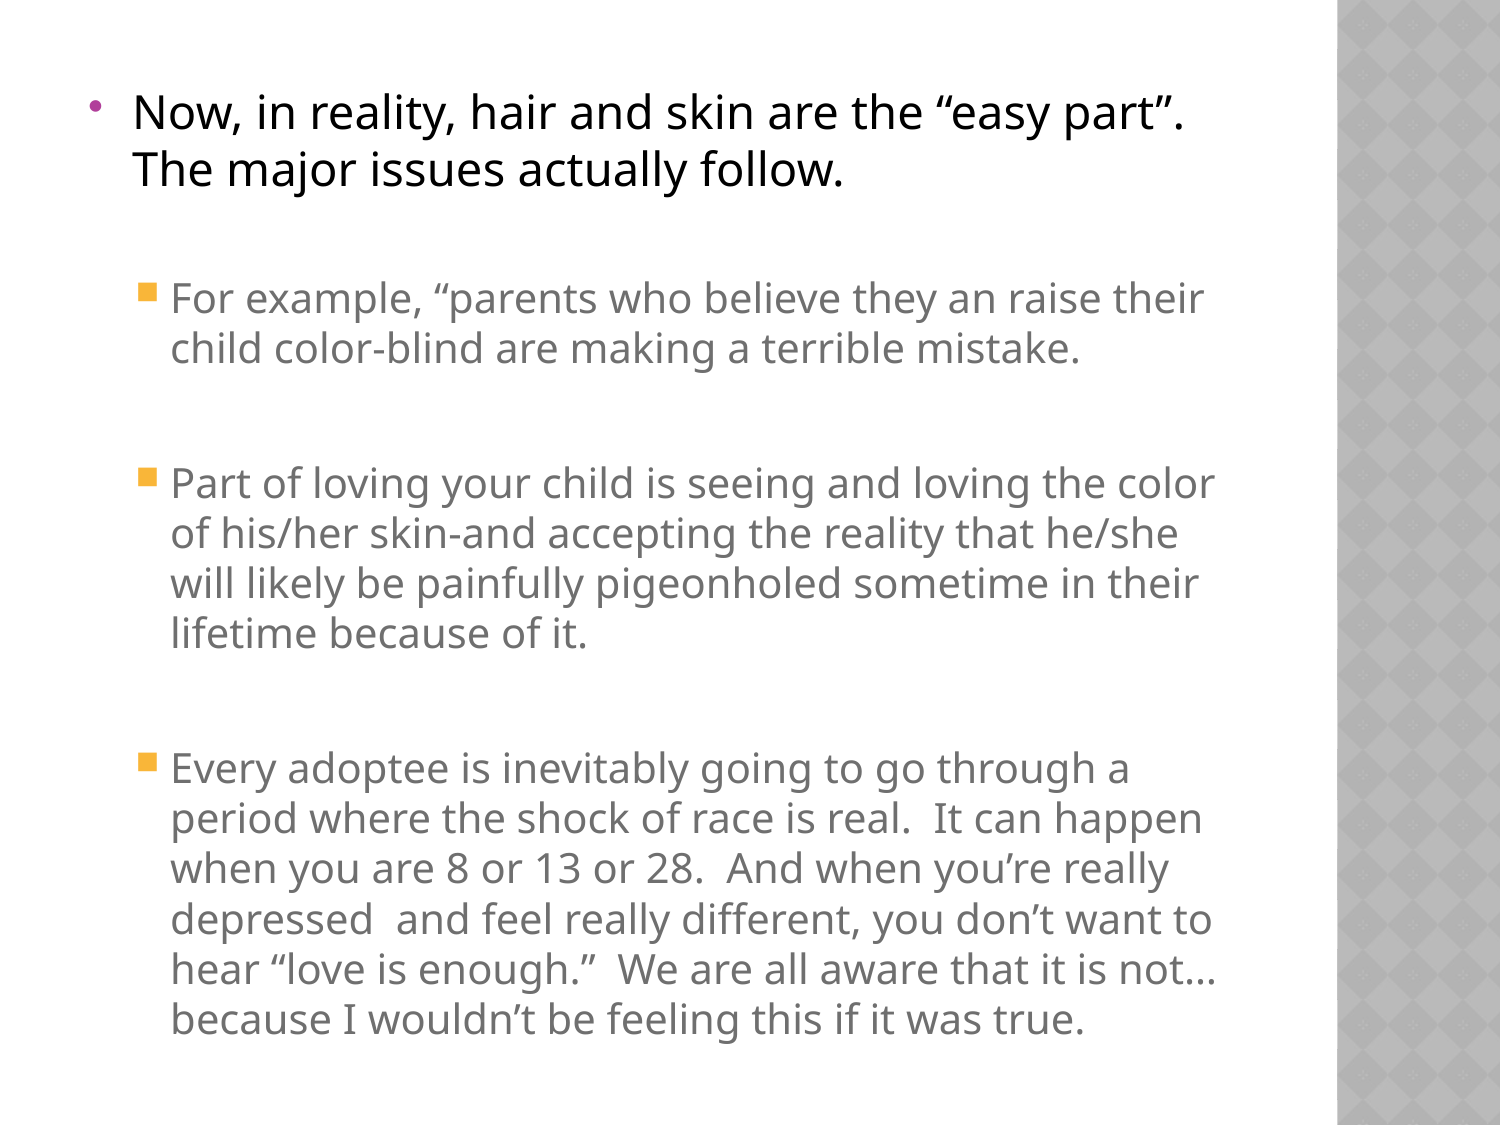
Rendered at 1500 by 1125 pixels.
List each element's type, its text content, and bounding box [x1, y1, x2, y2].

list Now, in reality, hair and skin are the “easy part”. The major issues actually follow. For example, “parents who believe they an raise their child color-blind are making a terrible mistake. Part of loving your child is seeing and loving the color of his/her skin-and accepting the reality that he/she will likely be painfully pigeonholed sometime in their lifetime because of it. Every adoptee is inevitably going to go through a period where the shock of race is real. It can happen when you are 8 or 13 or 28. And when you’re really depressed and feel really different, you don’t want to hear “love is enough.” We are all aware that it is not…because I wouldn’t be feeling this if it was true. [75, 75, 1263, 1059]
